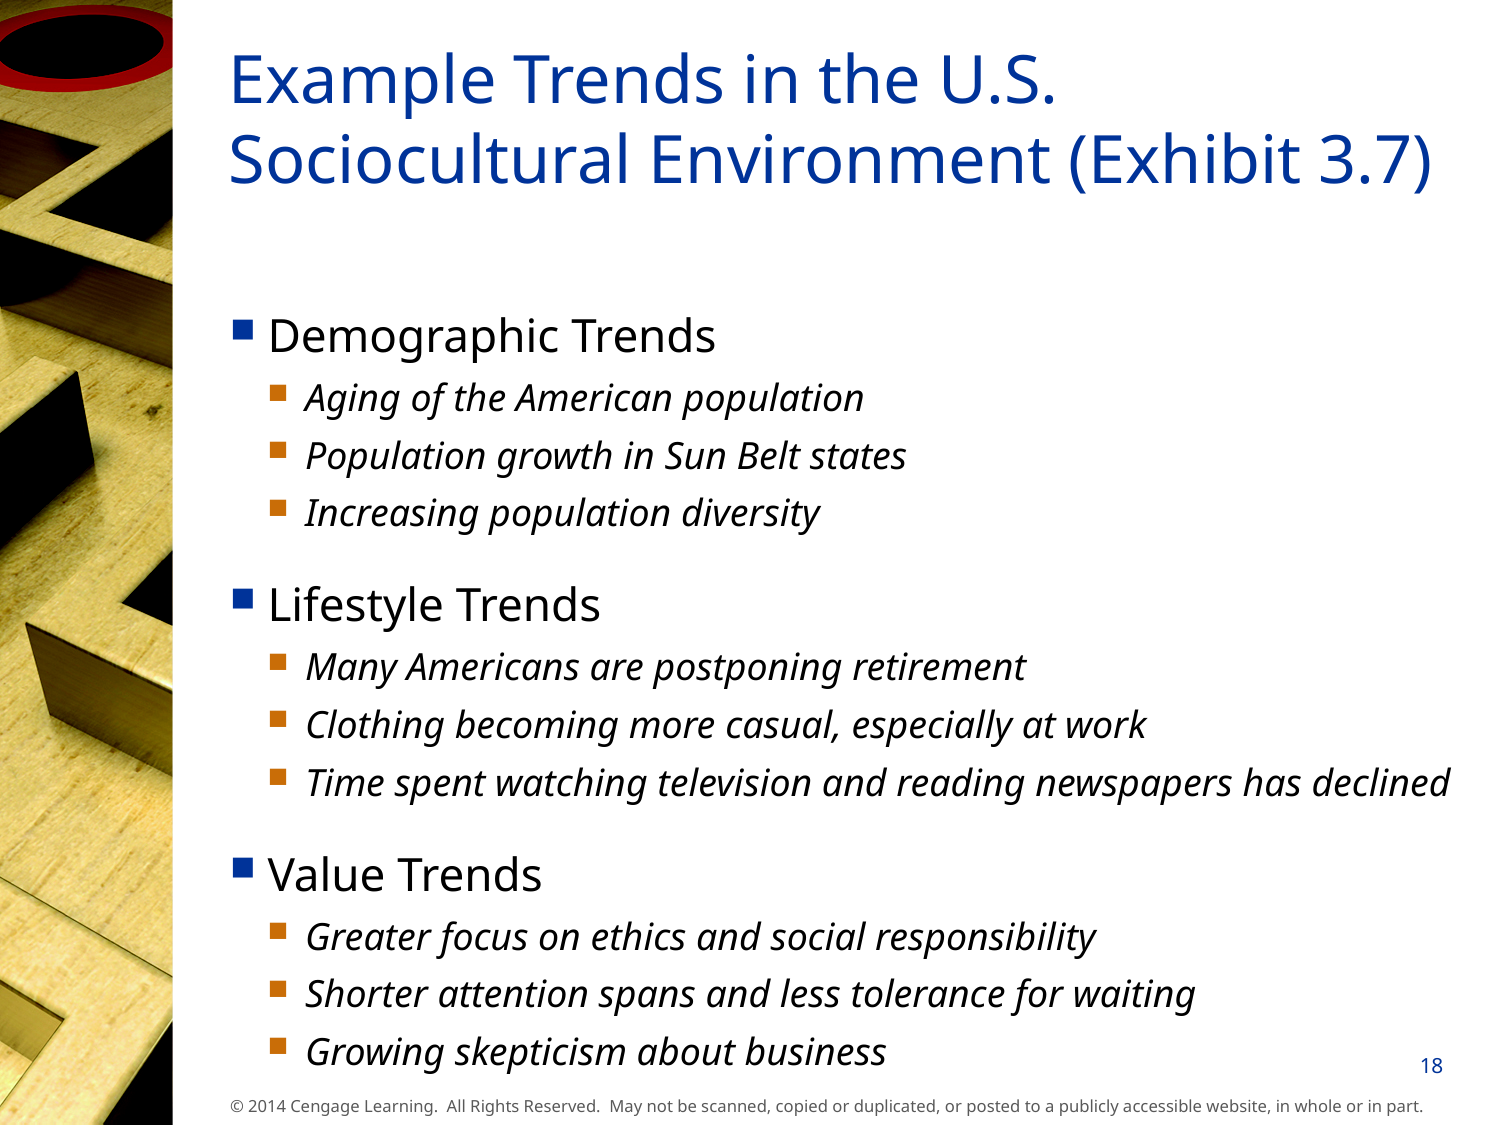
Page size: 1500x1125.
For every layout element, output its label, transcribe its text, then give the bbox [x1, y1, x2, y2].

picture [0, 0, 173, 1125]
list Demographic Trends Aging of the American population Population growth in Sun Belt states Increasing population diversity Lifestyle Trends Many Americans are postponing retirement Clothing becoming more casual, especially at work Time spent watching television and reading newspapers has declined Value Trends Greater focus on ethics and social responsibility Shorter attention spans and less tolerance for waiting Growing skepticism about business [215, 212, 1478, 1097]
title Example Trends in the U.S. Sociocultural Environment (Exhibit 3.7) [213, 29, 1454, 213]
slide_number 18 [1386, 1037, 1478, 1097]
